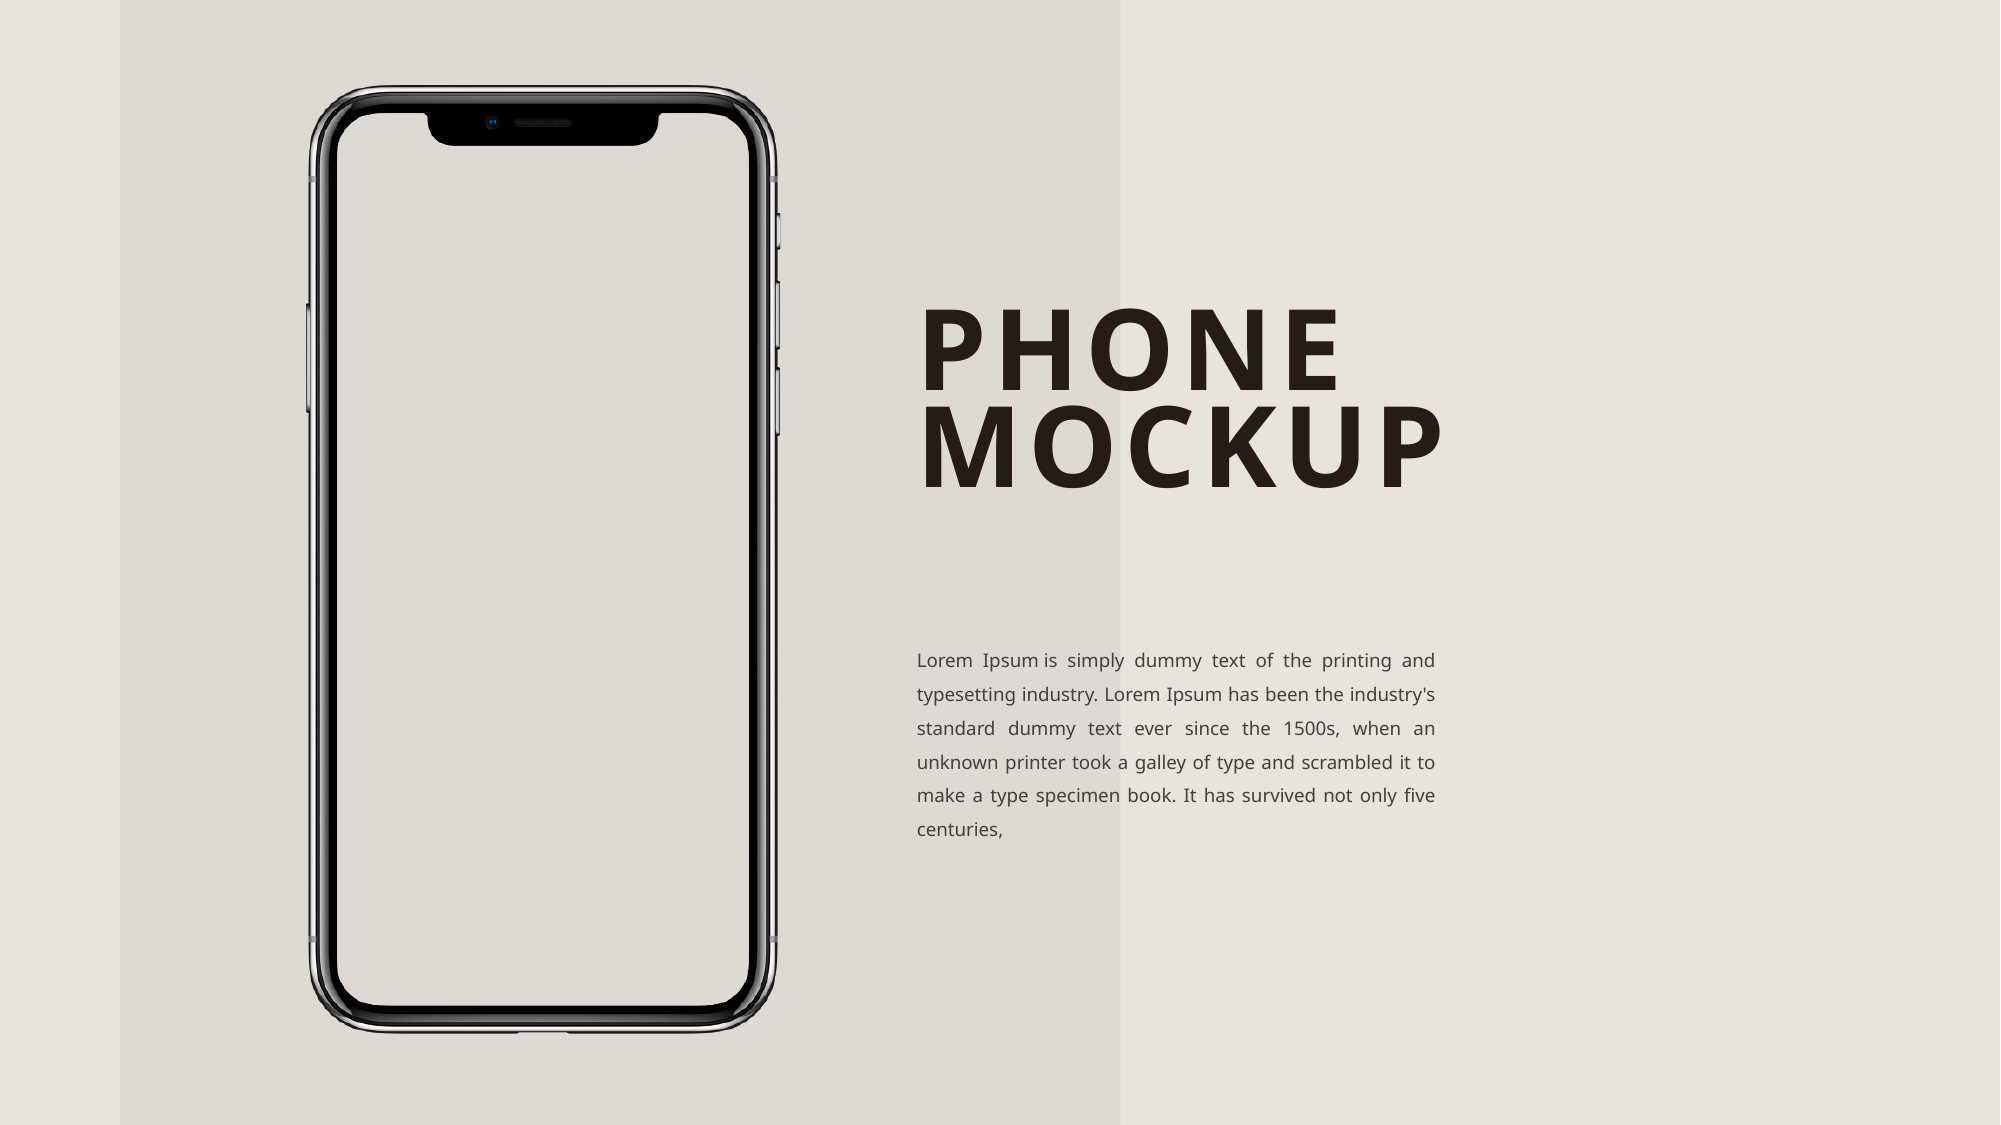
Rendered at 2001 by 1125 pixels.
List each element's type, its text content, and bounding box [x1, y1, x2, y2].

text_box [119, 0, 1121, 1125]
text_box PHONE [901, 254, 1963, 351]
picture [304, 82, 781, 1043]
text_box Lorem Ipsum is simply dummy text of the printing and typesetting industry. Lorem Ipsum has been the industry's standard dummy text ever since the 1500s, when an unknown printer took a galley of type and scrambled it to make a type specimen book. It has survived not only five centuries, [902, 630, 1450, 848]
text_box MOCKUP [901, 351, 1963, 534]
